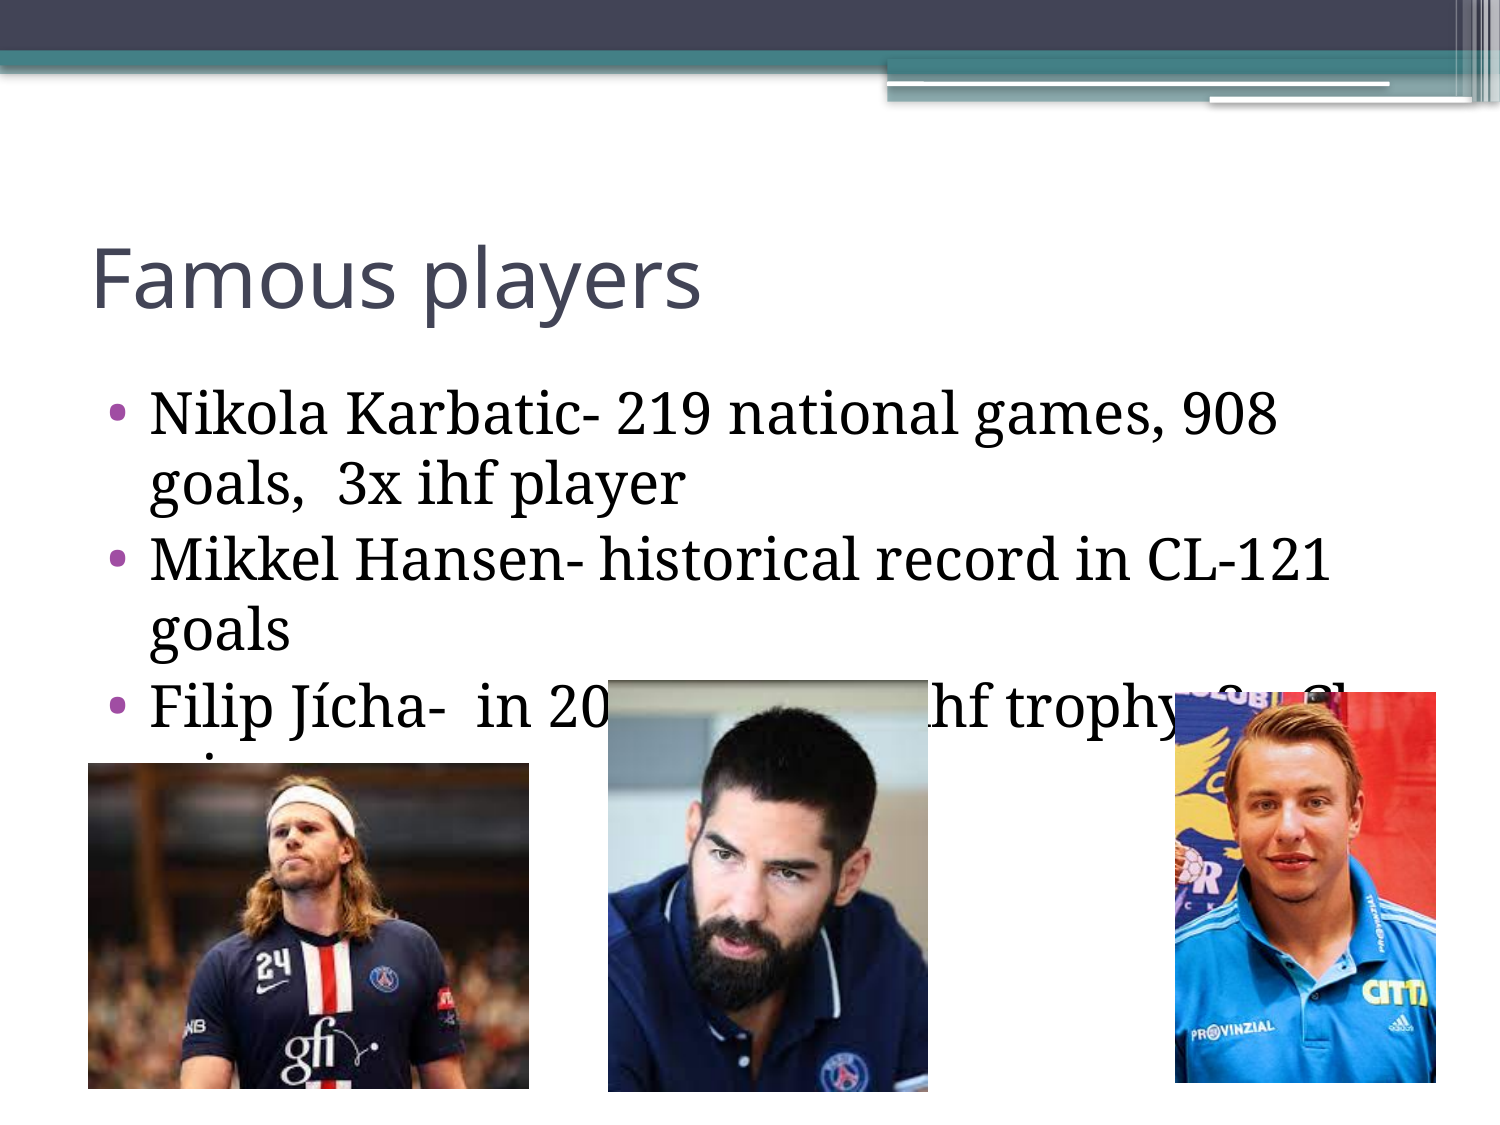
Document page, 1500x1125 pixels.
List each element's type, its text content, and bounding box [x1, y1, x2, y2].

picture [88, 763, 529, 1089]
picture [1174, 692, 1436, 1083]
list Nikola Karbatic- 219 national games, 908 goals, 3x ihf player Mikkel Hansen- historical record in CL-121 goals Filip Jícha- in 2010 he won ihf trophy, 2x Cl winner [75, 368, 1425, 1079]
title Famous players [75, 187, 1425, 363]
picture [608, 680, 928, 1092]
